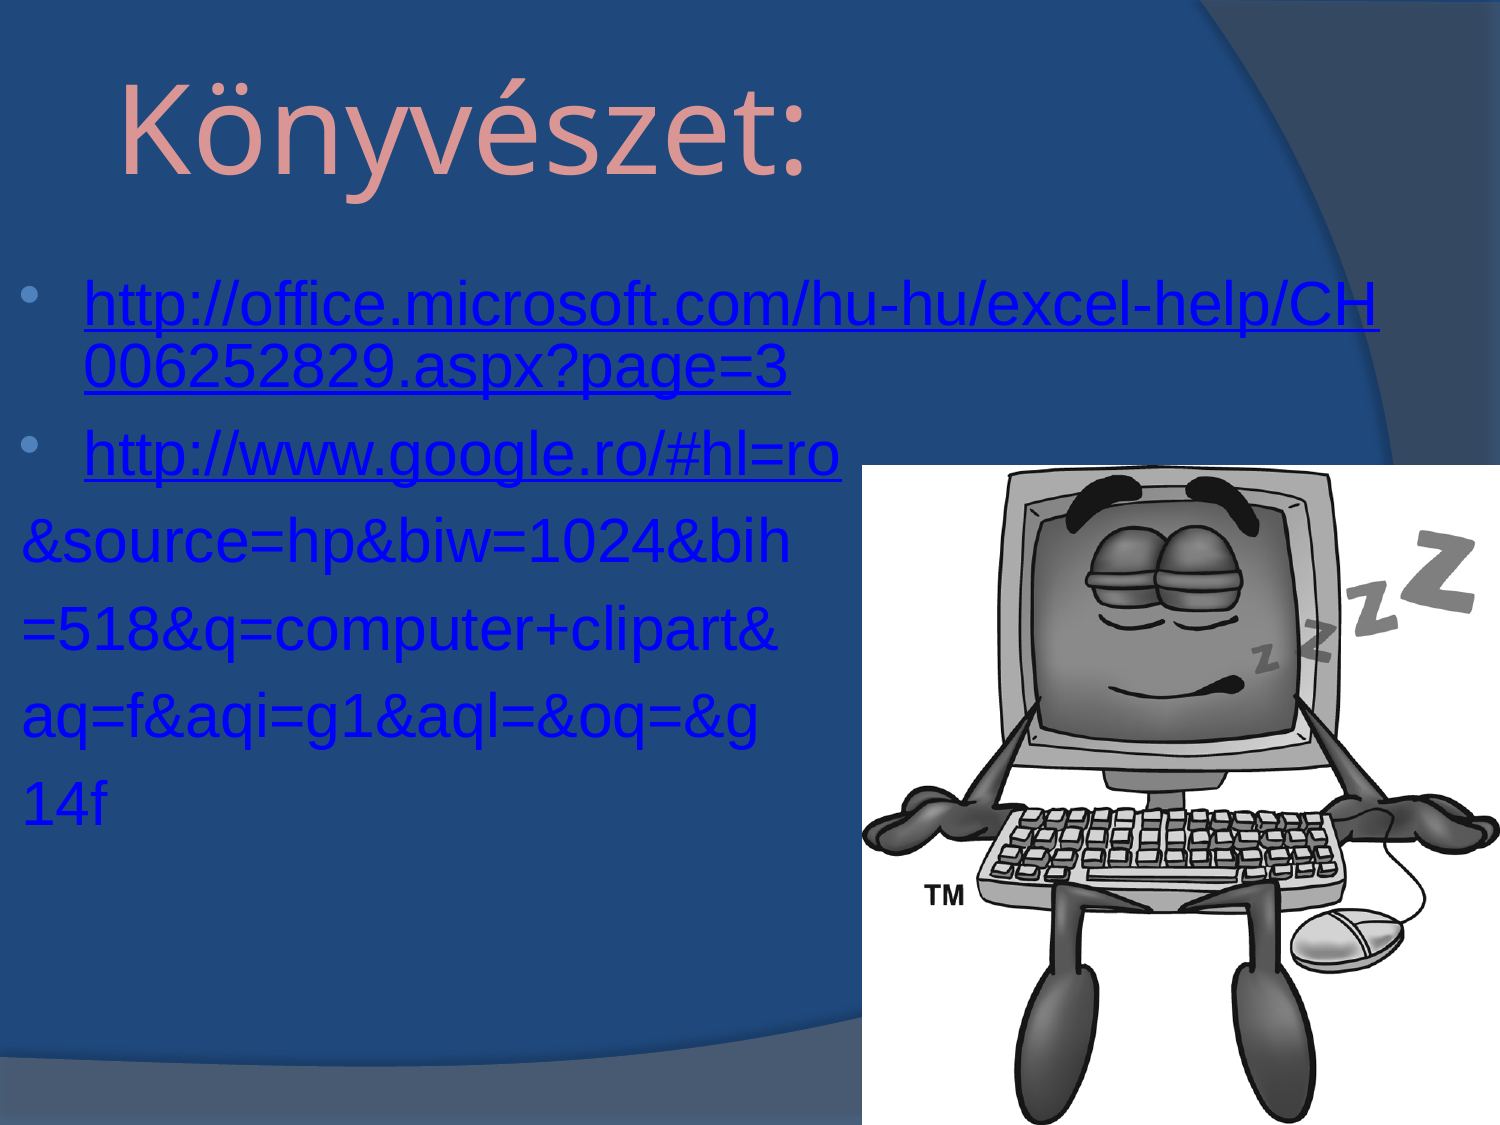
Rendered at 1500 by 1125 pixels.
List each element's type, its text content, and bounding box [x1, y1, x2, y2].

list http://office.microsoft.com/hu-hu/excel-help/CH006252829.aspx?page=3 http://www.google.ro/#hl=ro &source=hp&biw=1024&bih =518&q=computer+clipart& aq=f&aqi=g1&aql=&oq=&g 14f [0, 255, 1430, 936]
text_box Könyvészet: [100, 42, 1308, 208]
picture [862, 464, 1500, 1125]
